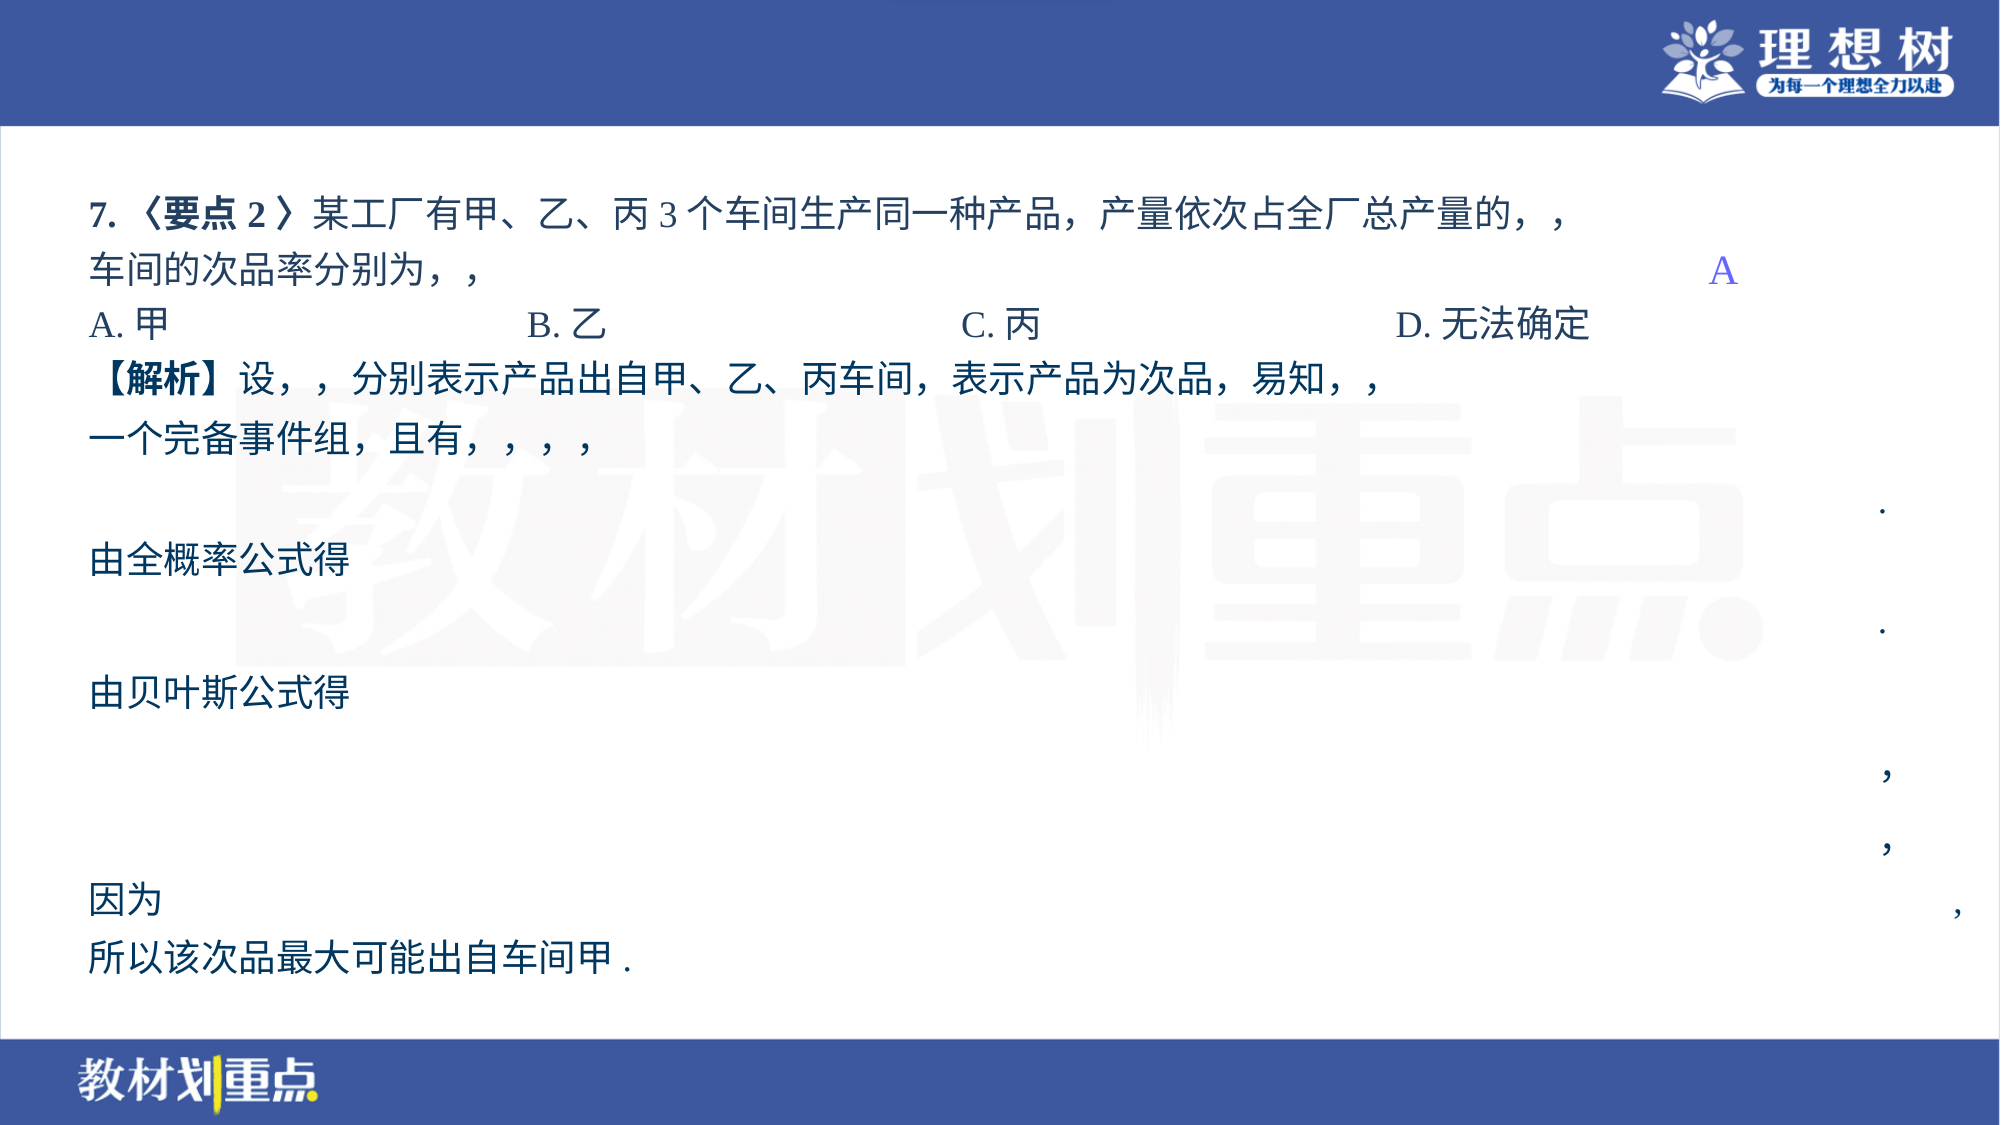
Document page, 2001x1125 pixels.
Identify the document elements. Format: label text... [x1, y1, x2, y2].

text_box A.甲 B.乙 C.丙 D.无法确定 [88, 286, 1911, 340]
text_box A [1693, 240, 1754, 286]
picture [0, 0, 2000, 1125]
